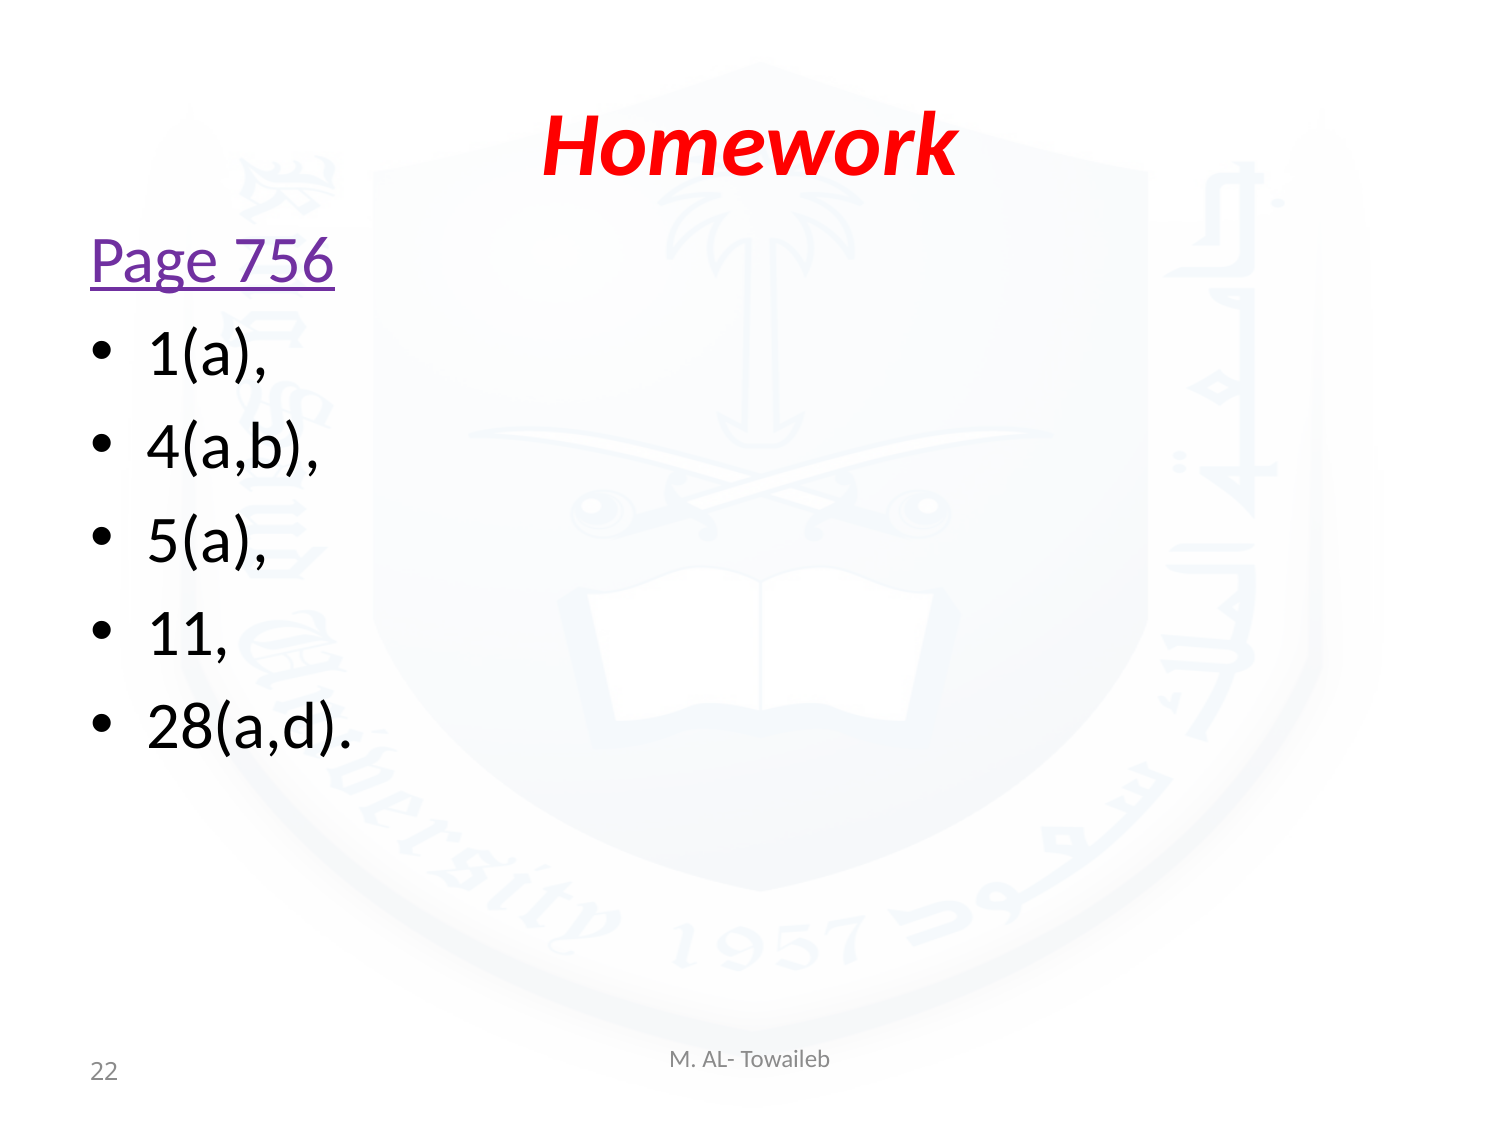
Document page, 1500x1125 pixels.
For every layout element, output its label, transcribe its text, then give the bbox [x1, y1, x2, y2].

footer M. AL- Towaileb [512, 1042, 988, 1103]
title Homework [75, 45, 1425, 208]
slide_number 22 [75, 1042, 425, 1103]
list Page 756 1(a), 4(a,b), 5(a), 11, 28(a,d). [75, 208, 1425, 1005]
